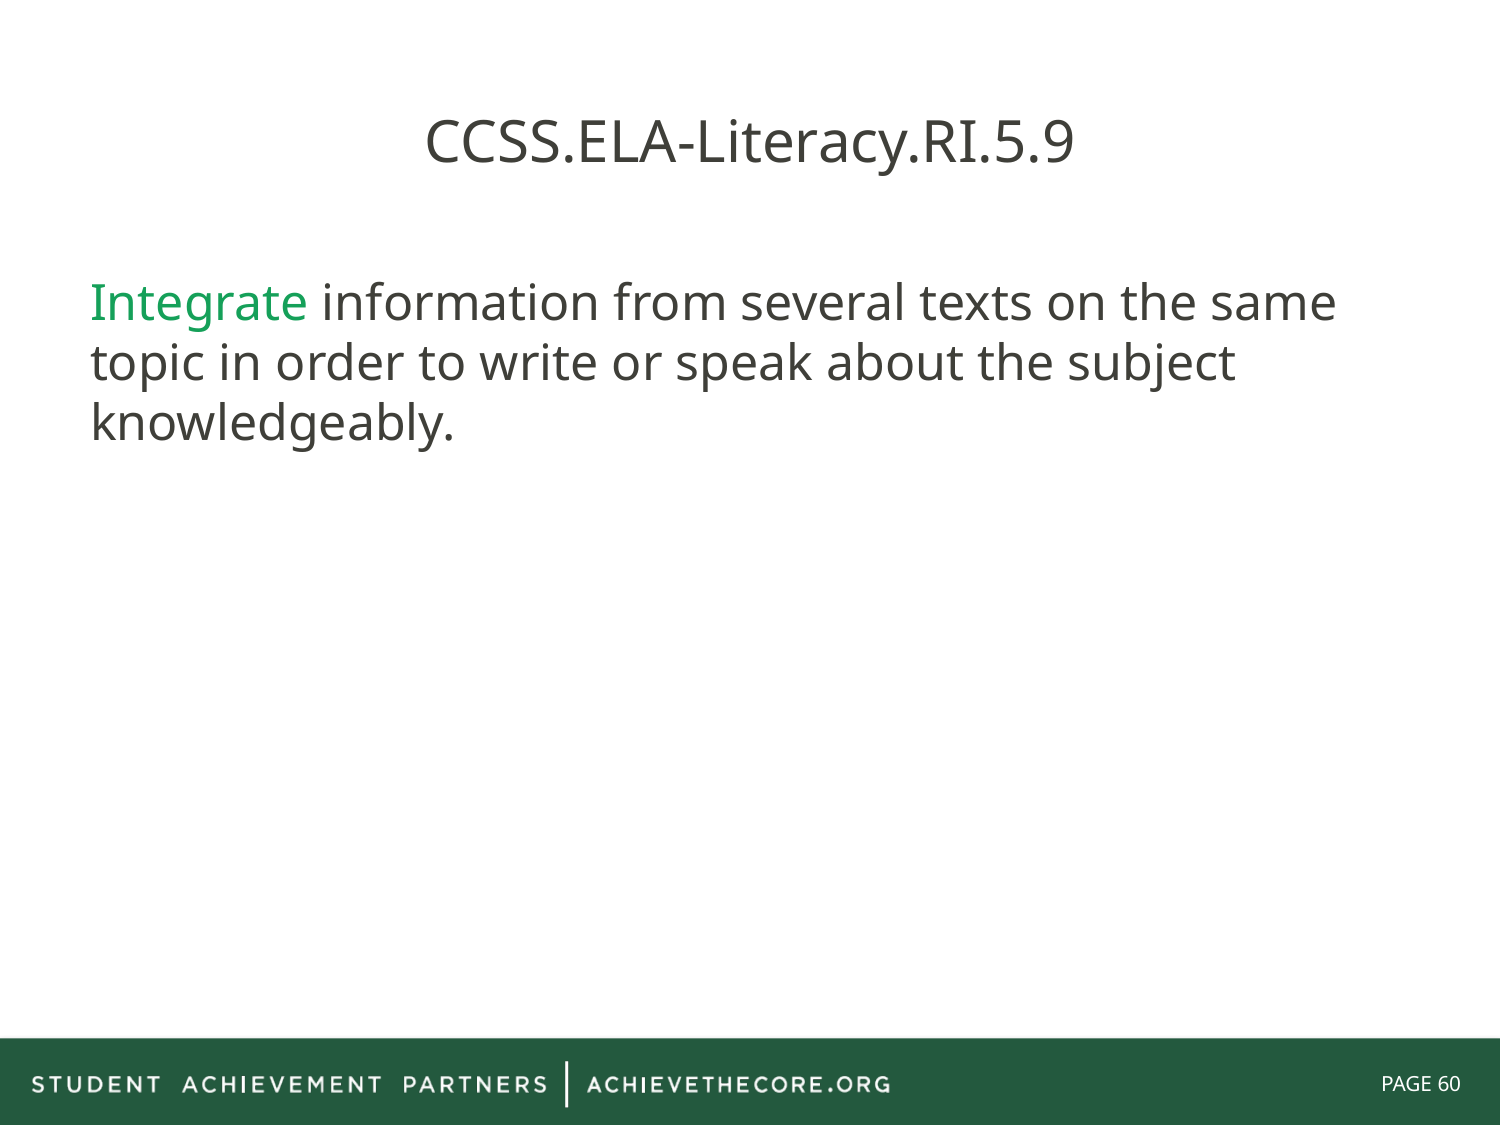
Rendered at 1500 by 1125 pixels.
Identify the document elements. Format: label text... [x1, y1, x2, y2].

title CCSS.ELA-Literacy.RI.5.9 [75, 45, 1425, 233]
list Integrate information from several texts on the same topic in order to write or speak about the subject knowledgeably. [75, 262, 1425, 1005]
